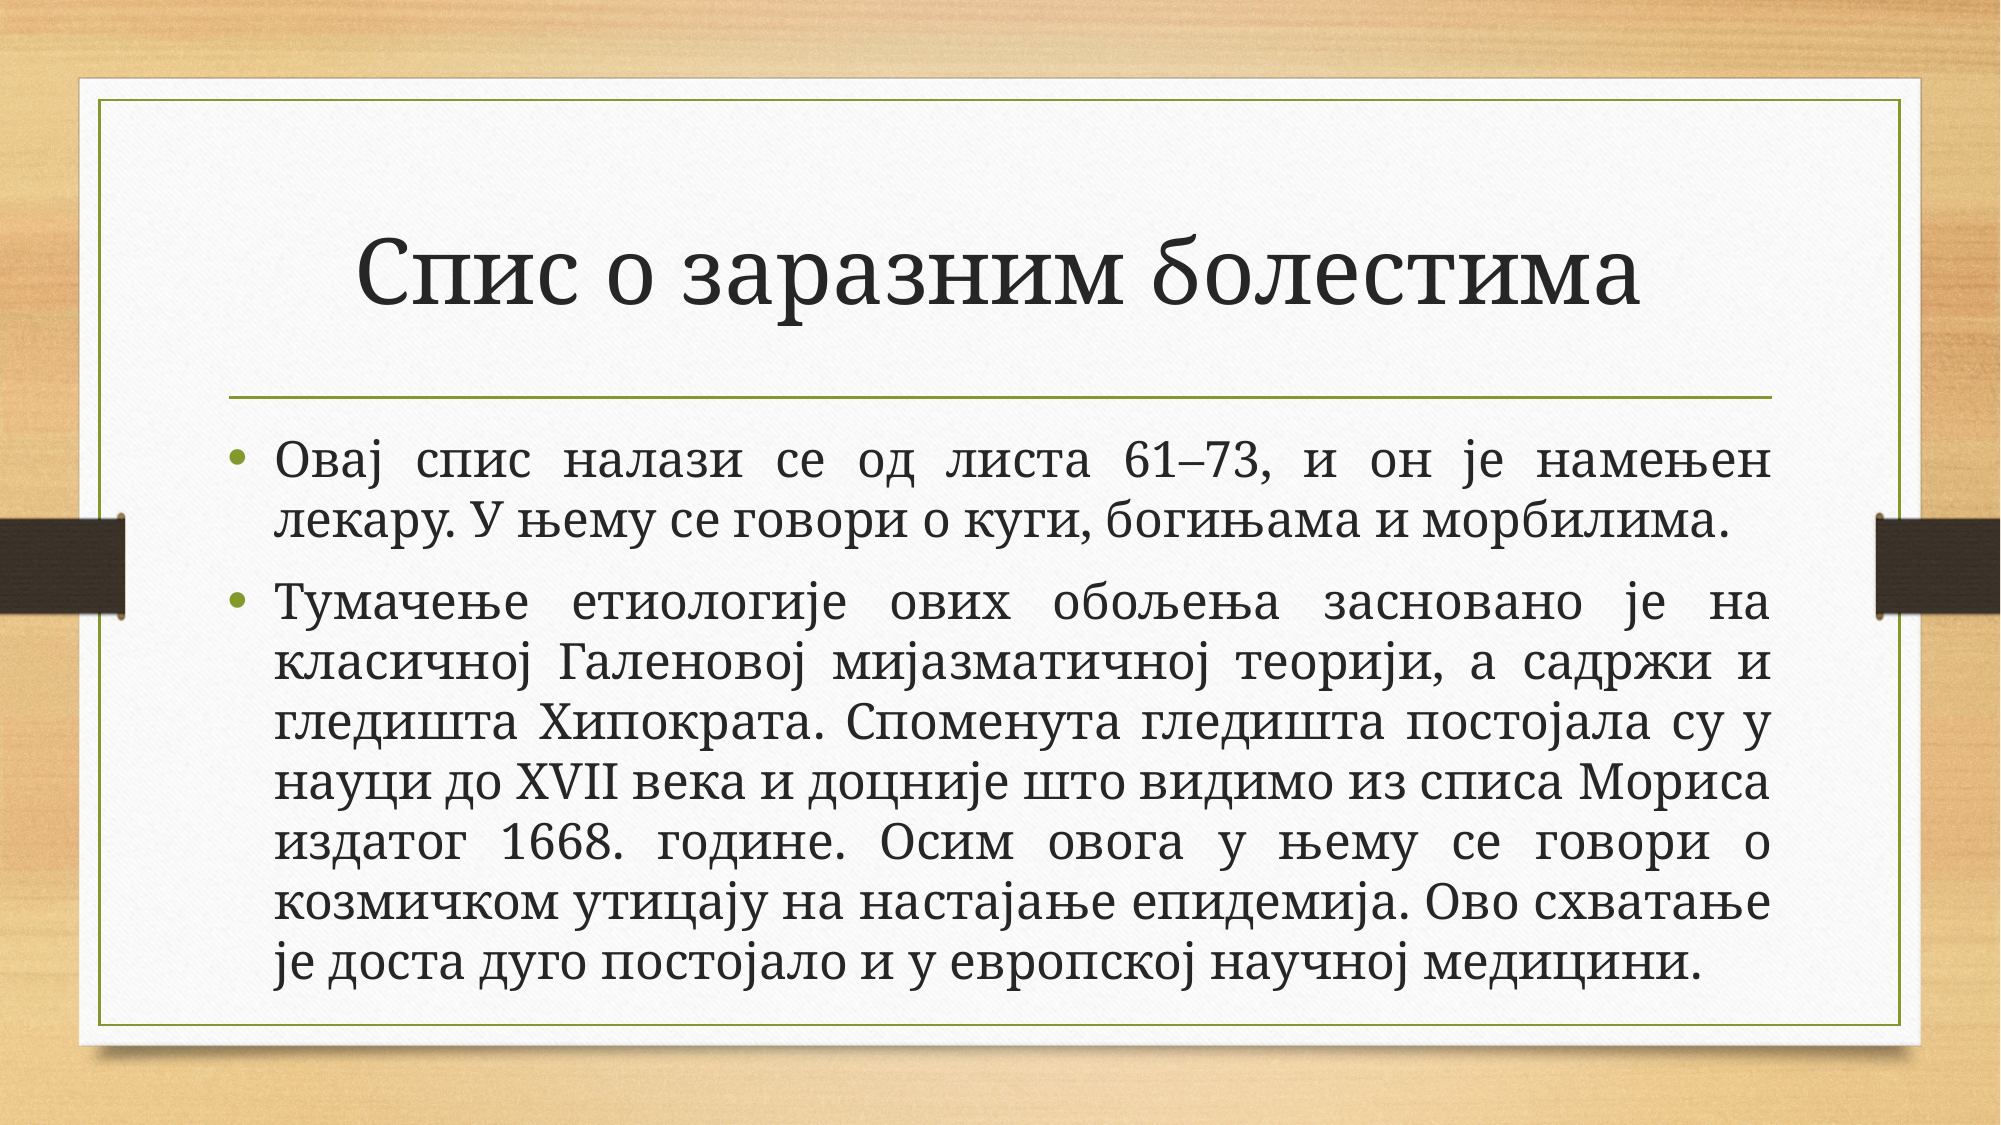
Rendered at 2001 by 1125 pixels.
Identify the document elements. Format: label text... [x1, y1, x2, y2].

title Спис о заразним болестима [212, 161, 1788, 375]
list Овај спис налази се од листа 61–73, и он је намењен лекару. У њему се говори о куги, богињама и морбилима. Тумачење етиологије ових обољења засновано је на класичној Галеновој мијазматичној теорији, а садржи и гледишта Хипократа. Споменута гледишта постојала су у науци до XVII века и доцније што видимо из списа Мориса издатог 1668. године. Осим овога у њему се говори о козмичком утицају на настајање епидемија. Ово схватање је доста дуго постојало и у европској научној медицини. [212, 419, 1788, 964]
picture [0, 0, 2001, 1125]
